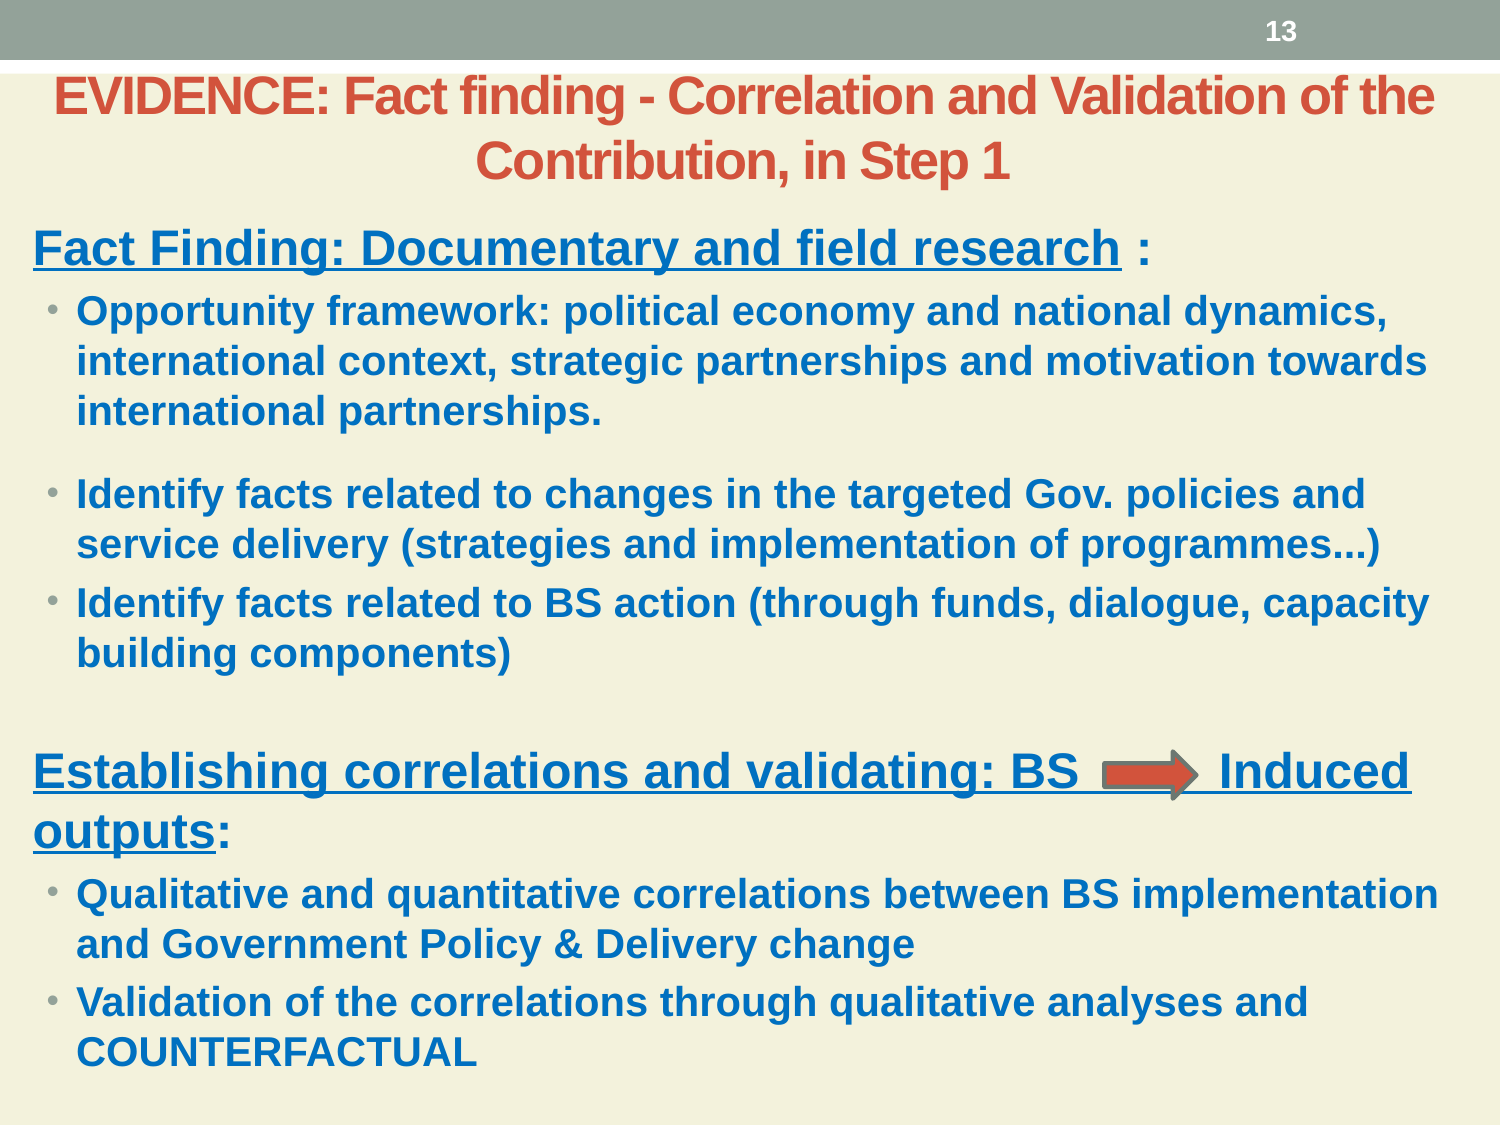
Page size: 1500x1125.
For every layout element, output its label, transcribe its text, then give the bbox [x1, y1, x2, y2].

text_box [1102, 749, 1199, 801]
slide_number 13 [1250, 3, 1425, 57]
list Fact Finding: Documentary and field research : Opportunity framework: political economy and national dynamics, international context, strategic partnerships and motivation towards international partnerships. Identify facts related to changes in the targeted Gov. policies and service delivery (strategies and implementation of programmes...) Identify facts related to BS action (through funds, dialogue, capacity building components) Establishing correlations and validating: BS Induced outputs: Qualitative and quantitative correlations between BS implementation and Government Policy & Delivery change Validation of the correlations through qualitative analyses and COUNTERFACTUAL [17, 208, 1495, 1083]
title EVIDENCE: Fact finding - Correlation and Validation of the Contribution, in Step 1 [29, 78, 1459, 173]
